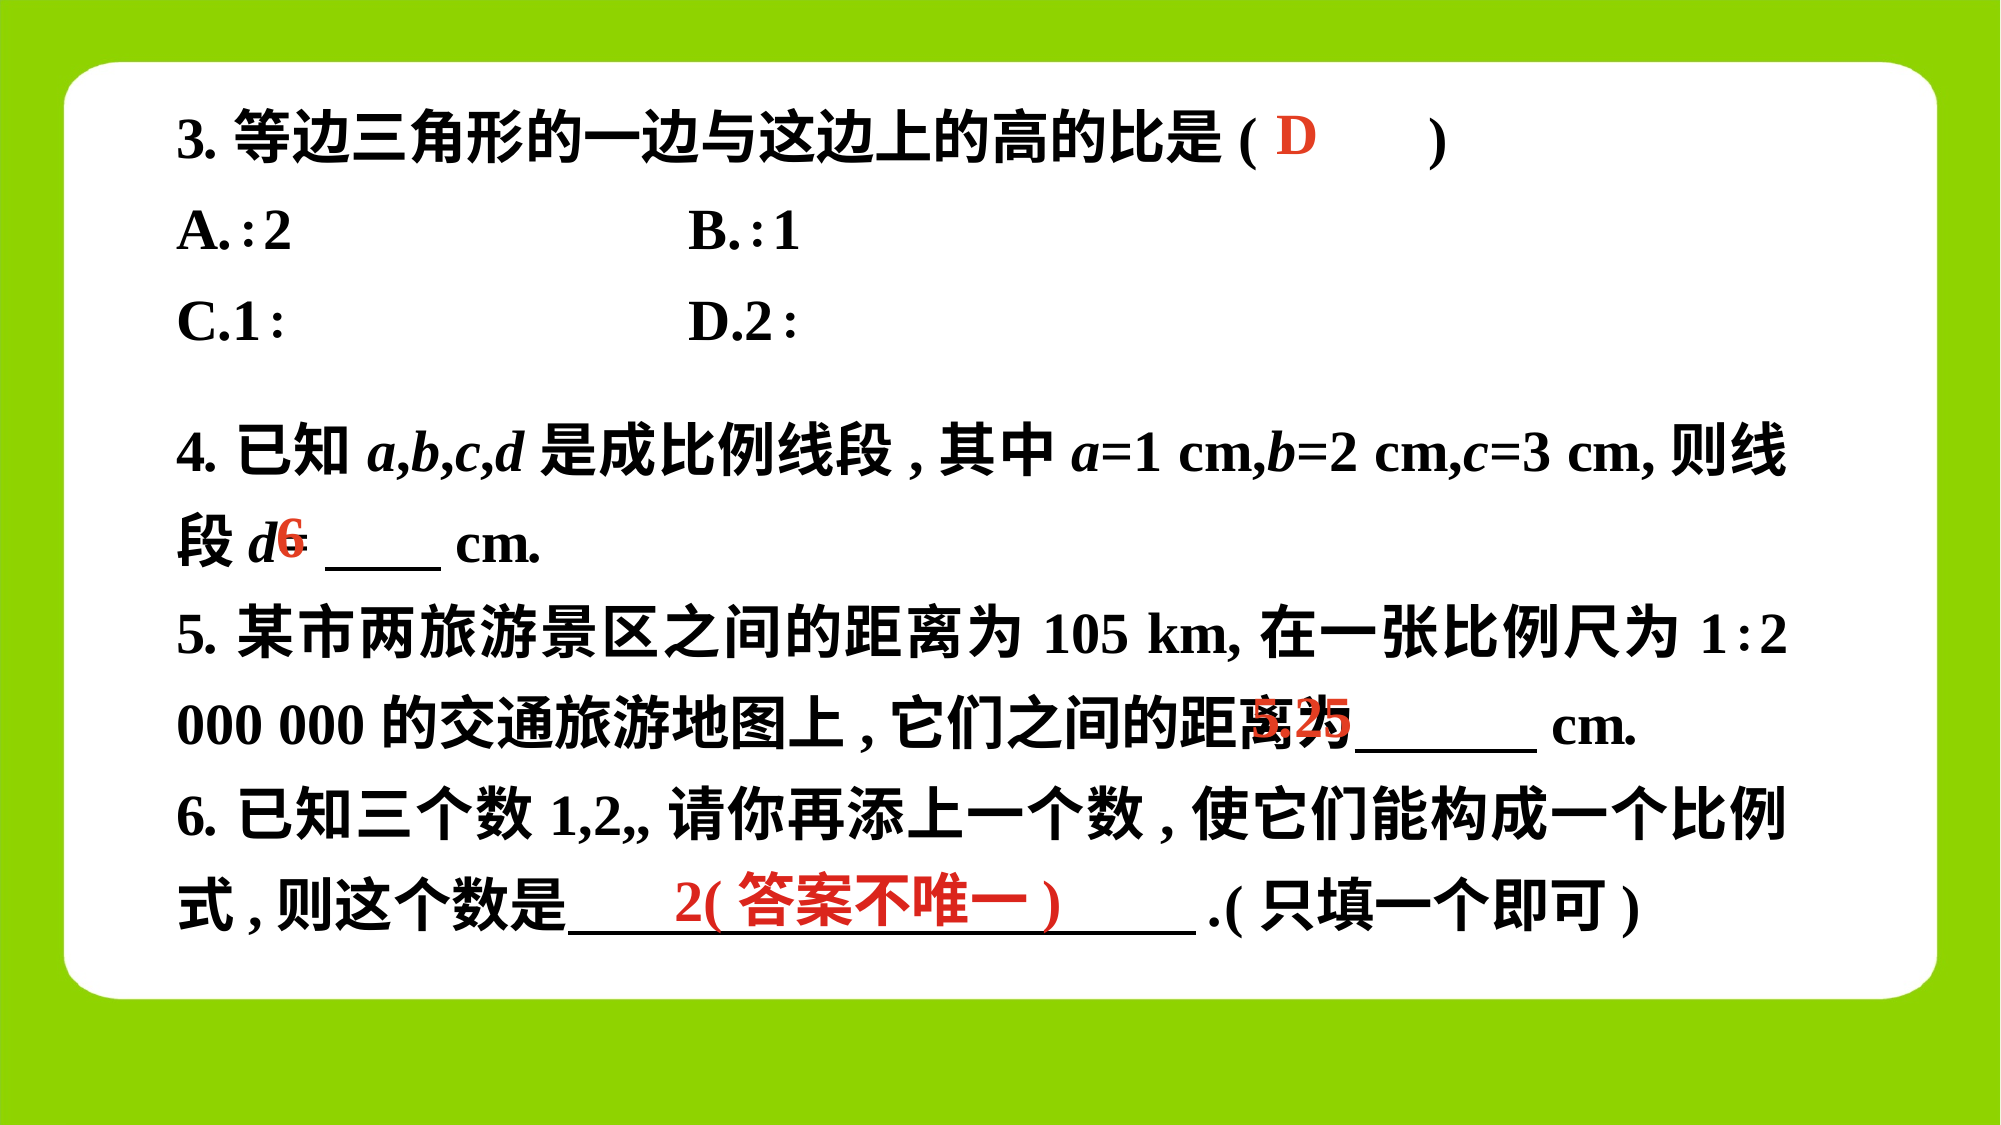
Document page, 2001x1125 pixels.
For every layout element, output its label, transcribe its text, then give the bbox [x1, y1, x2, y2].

text_box D [1262, 88, 1390, 174]
text_box 5.25 [1236, 672, 1390, 757]
picture [0, 0, 2001, 1125]
text_box 6 [261, 491, 327, 577]
